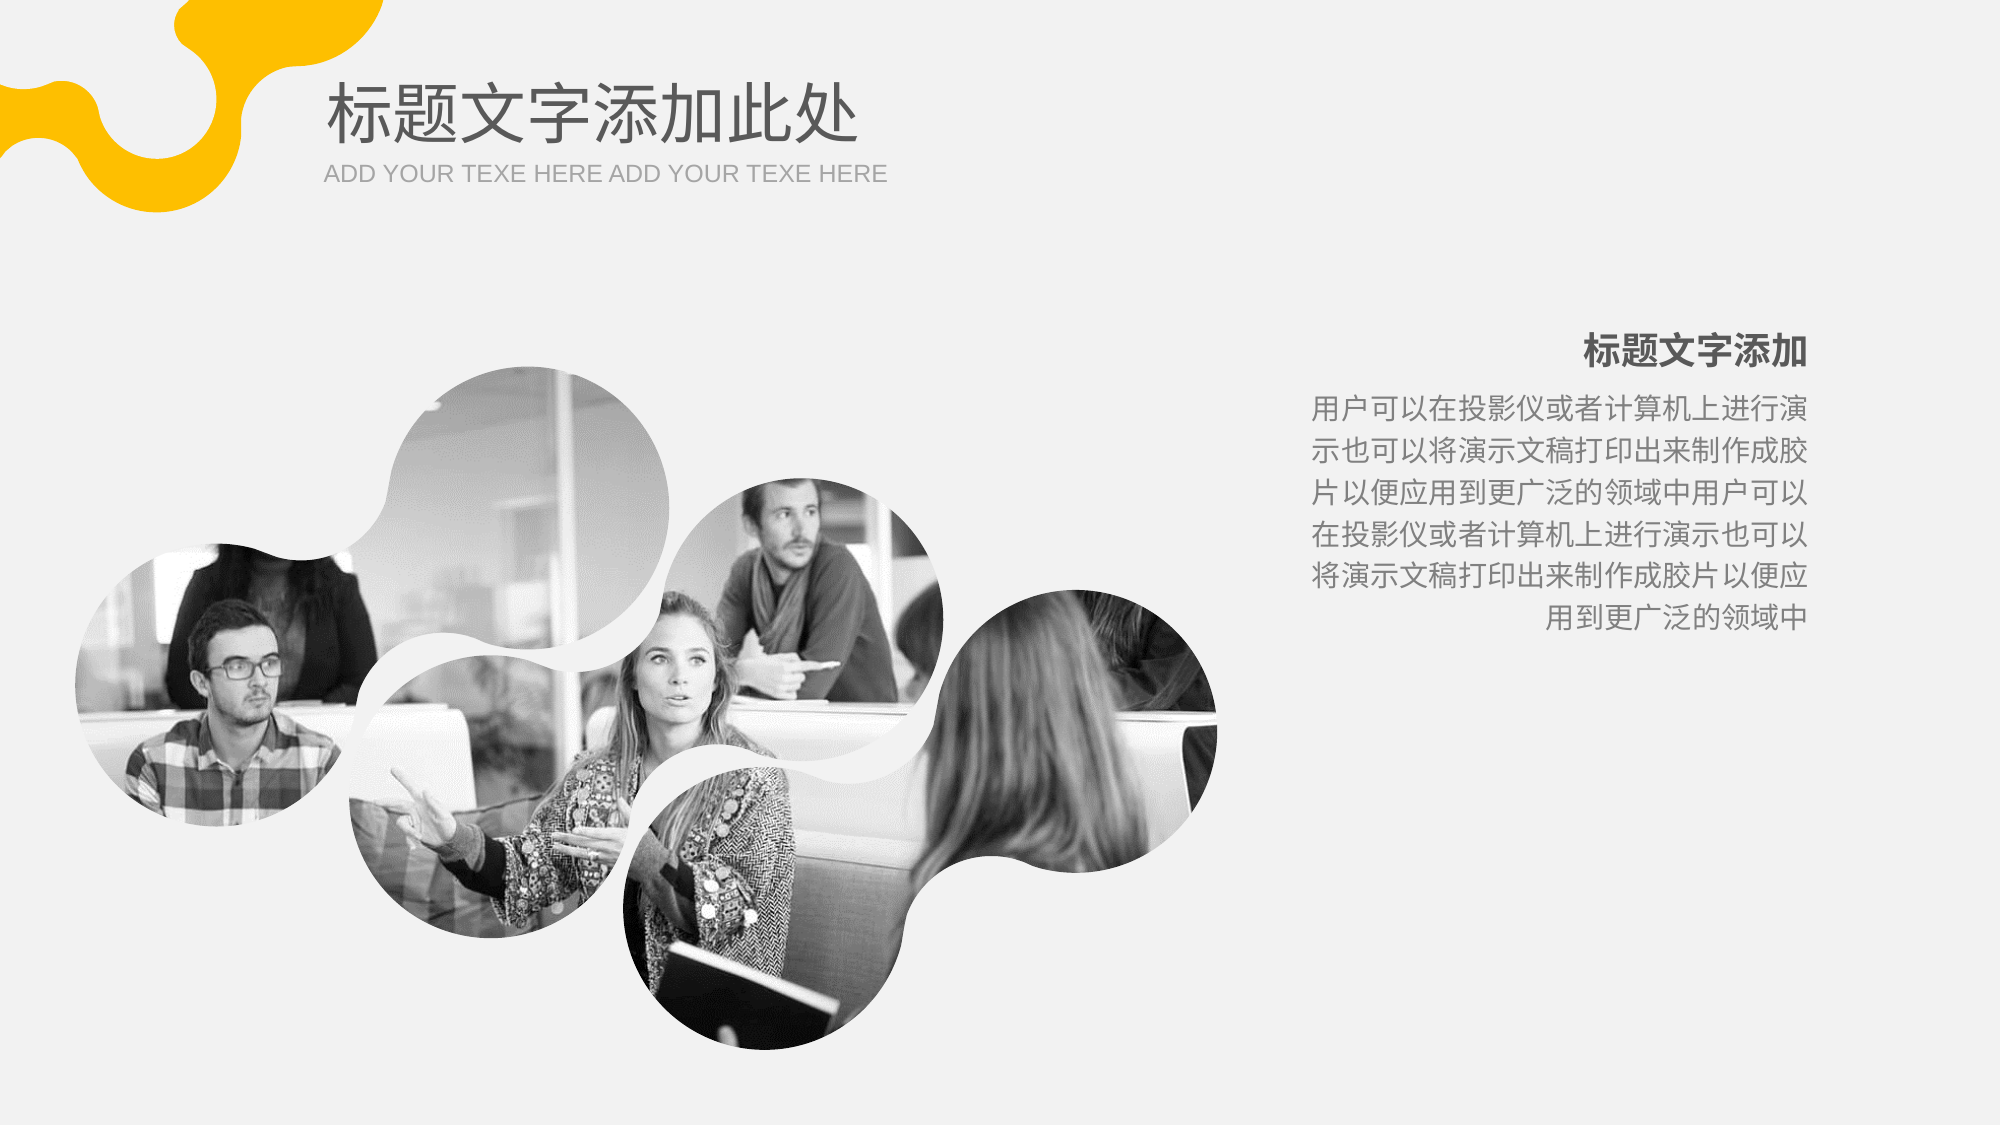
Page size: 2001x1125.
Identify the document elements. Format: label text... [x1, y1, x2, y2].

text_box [1273, 310, 1824, 646]
text_box [0, 0, 385, 214]
text_box 标题文字添加此处 [311, 64, 875, 150]
picture [75, 366, 1218, 1050]
text_box [0, 0, 218, 160]
text_box ADD YOUR TEXE HERE ADD YOUR TEXE HERE [308, 150, 931, 196]
